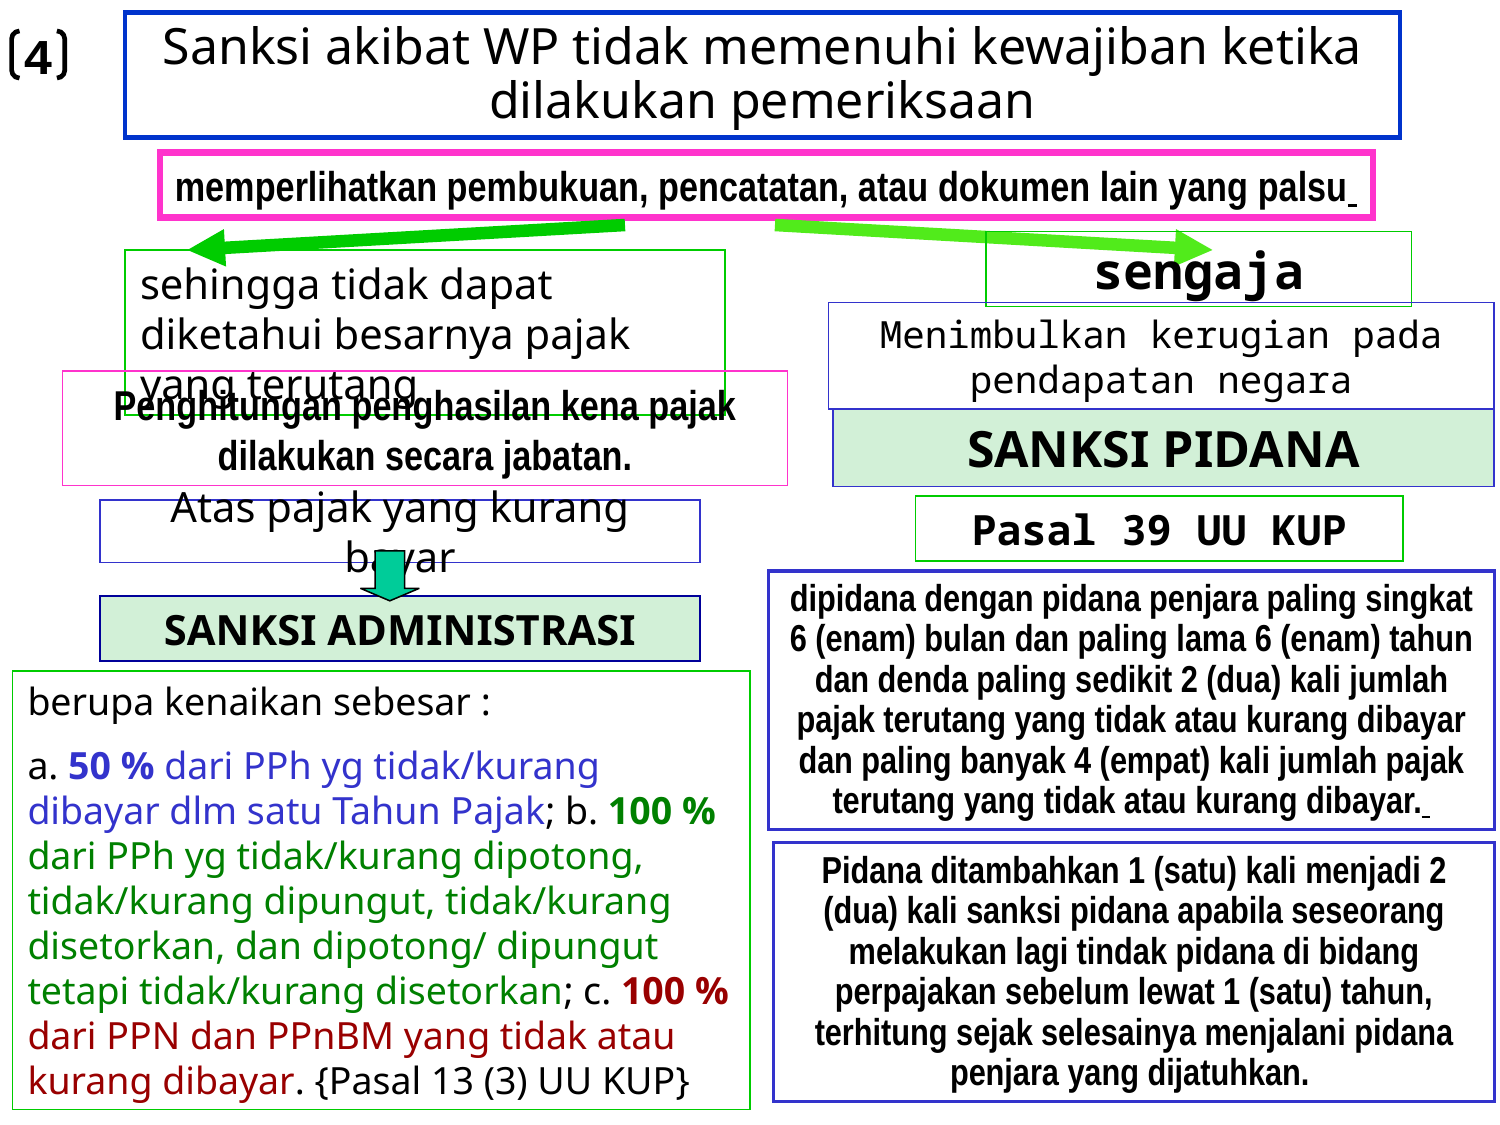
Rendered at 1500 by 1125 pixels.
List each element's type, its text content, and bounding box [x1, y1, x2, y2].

text_box [360, 550, 420, 601]
text_box dipidana dengan pidana penjara paling singkat 6 (enam) bulan dan paling lama 6 (enam) tahun dan denda paling sedikit 2 (dua) kali jumlah pajak terutang yang tidak atau kurang dibayar dan paling banyak 4 (empat) kali jumlah pajak terutang yang tidak atau kurang dibayar. [768, 571, 1495, 830]
text_box 4 [11, 30, 65, 79]
text_box Atas pajak yang kurang bayar [99, 499, 700, 563]
text_box Pidana ditambahkan 1 (satu) kali menjadi 2 (dua) kali sanksi pidana apabila seseorang melakukan lagi tindak pidana di bidang perpajakan sebelum lewat 1 (satu) tahun, terhitung sejak selesainya menjalani pidana penjara yang dijatuhkan. [773, 842, 1495, 1102]
text_box SANKSI PIDANA [832, 409, 1495, 487]
text_box sehingga tidak dapat diketahui besarnya pajak yang terutang [124, 249, 725, 370]
text_box memperlihatkan pembukuan, pencatatan, atau dokumen lain yang palsu [159, 152, 1373, 218]
text_box SANKSI ADMINISTRASI [99, 595, 700, 661]
text_box Pasal 39 UU KUP [915, 495, 1403, 561]
text_box Penghitungan penghasilan kena pajak dilakukan secara jabatan. [62, 370, 788, 486]
text_box Menimbulkan kerugian pada pendapatan negara [828, 302, 1495, 409]
text_box sengaja [986, 231, 1412, 302]
text_box berupa kenaikan sebesar : a. 50 % dari PPh yg tidak/kurang dibayar dlm satu Tahun Pajak; b. 100 % dari PPh yg tidak/kurang dipotong, tidak/kurang dipungut, tidak/kurang disetorkan, dan dipotong/ dipungut tetapi tidak/kurang disetorkan; c. 100 % dari PPN dan PPnBM yang tidak atau kurang dibayar. {Pasal 13 (3) UU KUP} [12, 670, 750, 1110]
text_box [189, 243, 200, 249]
title Sanksi akibat WP tidak memenuhi kewajiban ketika dilakukan pemeriksaan [124, 12, 1401, 138]
